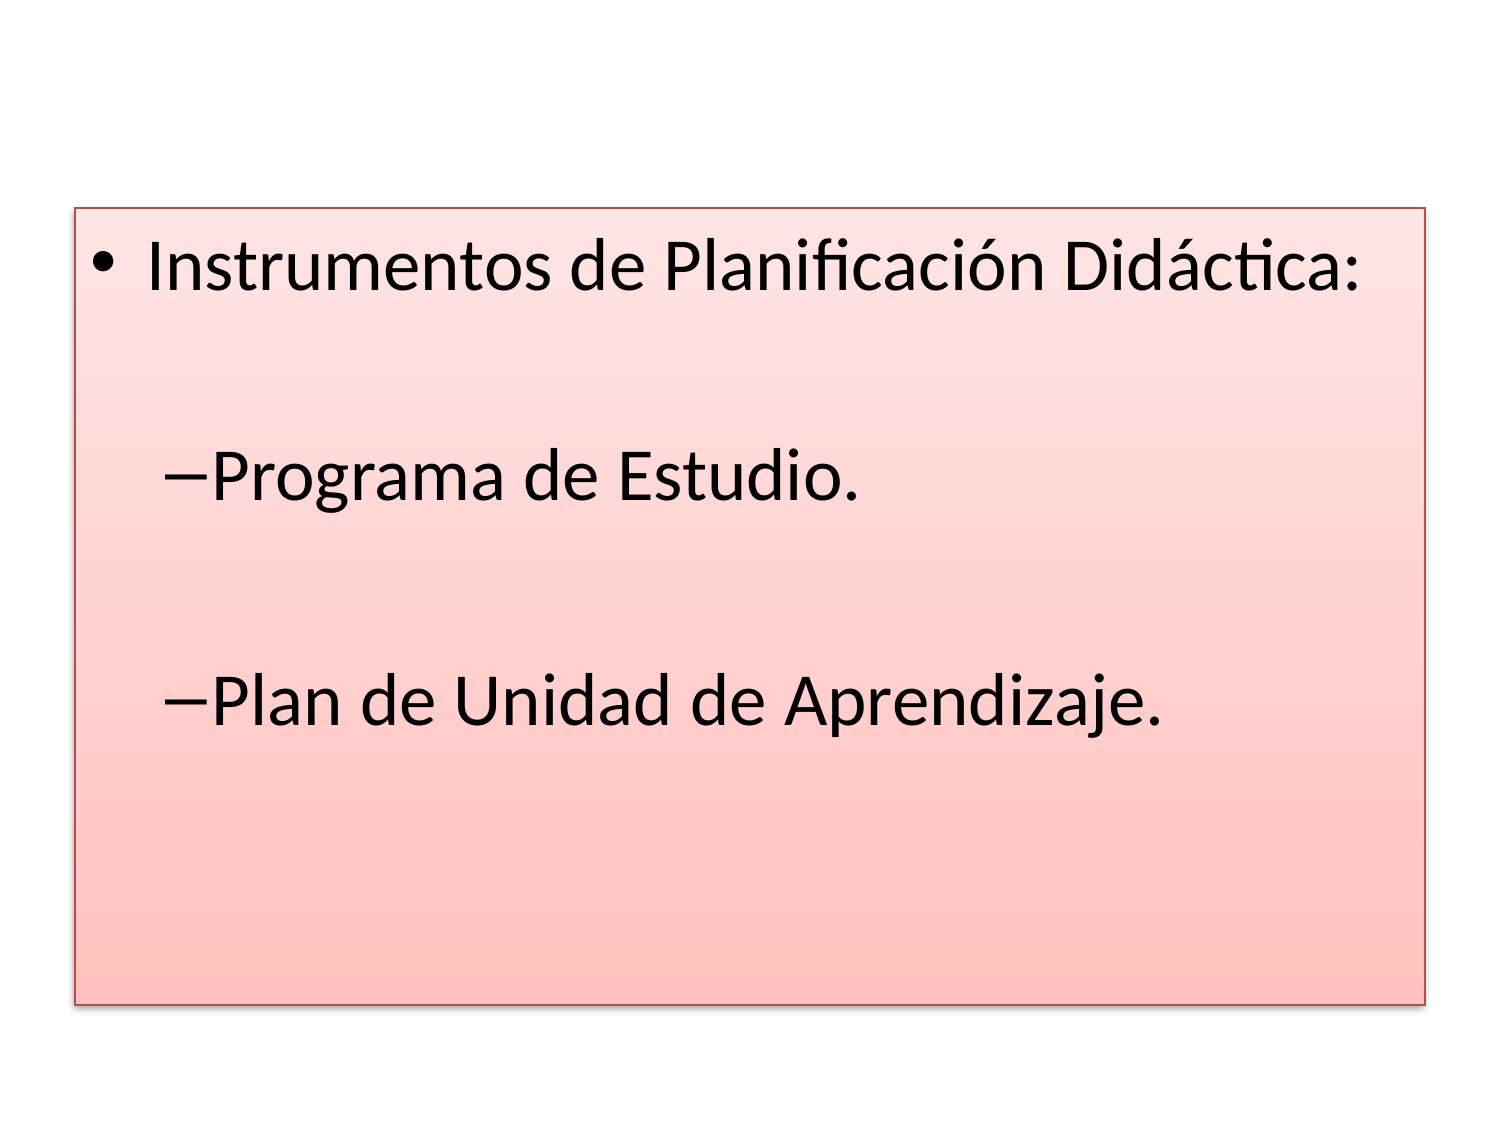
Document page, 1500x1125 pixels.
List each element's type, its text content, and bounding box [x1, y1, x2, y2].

list Instrumentos de Planificación Didáctica: Programa de Estudio. Plan de Unidad de Aprendizaje. [74, 207, 1426, 1006]
